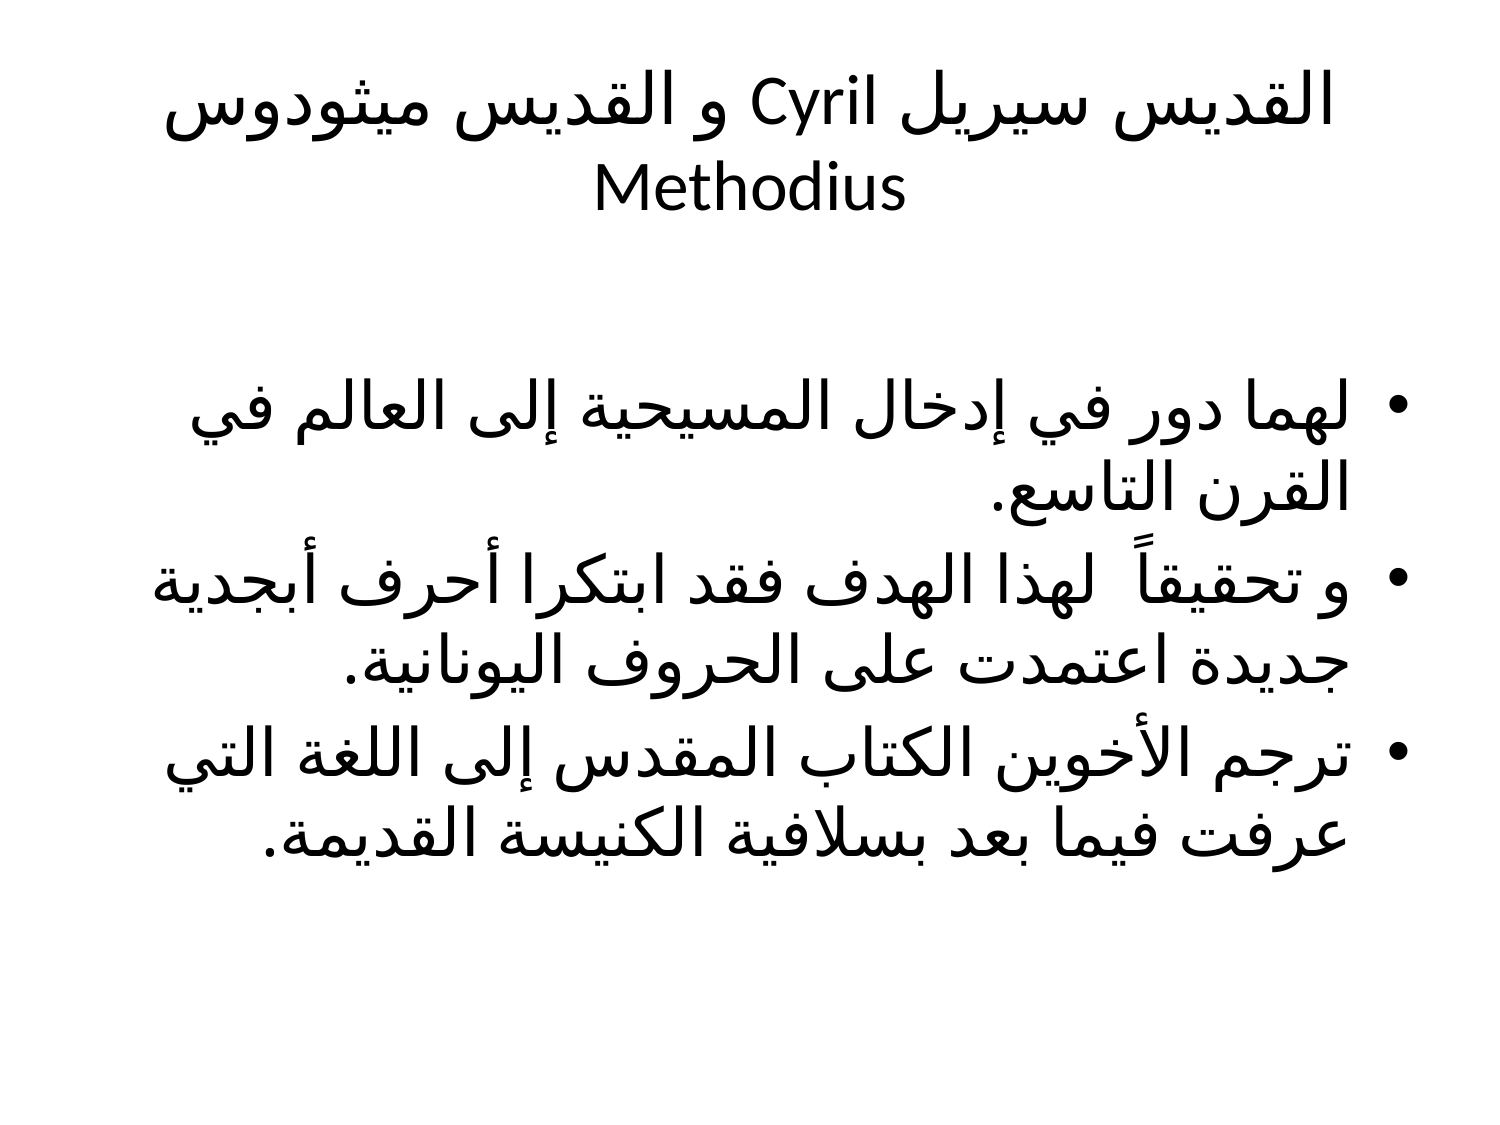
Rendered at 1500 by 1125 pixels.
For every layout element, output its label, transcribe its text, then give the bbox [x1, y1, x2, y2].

title القديس سيريل Cyril و القديس ميثودوس Methodius [75, 45, 1425, 233]
list لهما دور في إدخال المسيحية إلى العالم في القرن التاسع. و تحقيقاً لهذا الهدف فقد ابتكرا أحرف أبجدية جديدة اعتمدت على الحروف اليونانية. ترجم الأخوين الكتاب المقدس إلى اللغة التي عرفت فيما بعد بسلافية الكنيسة القديمة. [75, 262, 1425, 1005]
